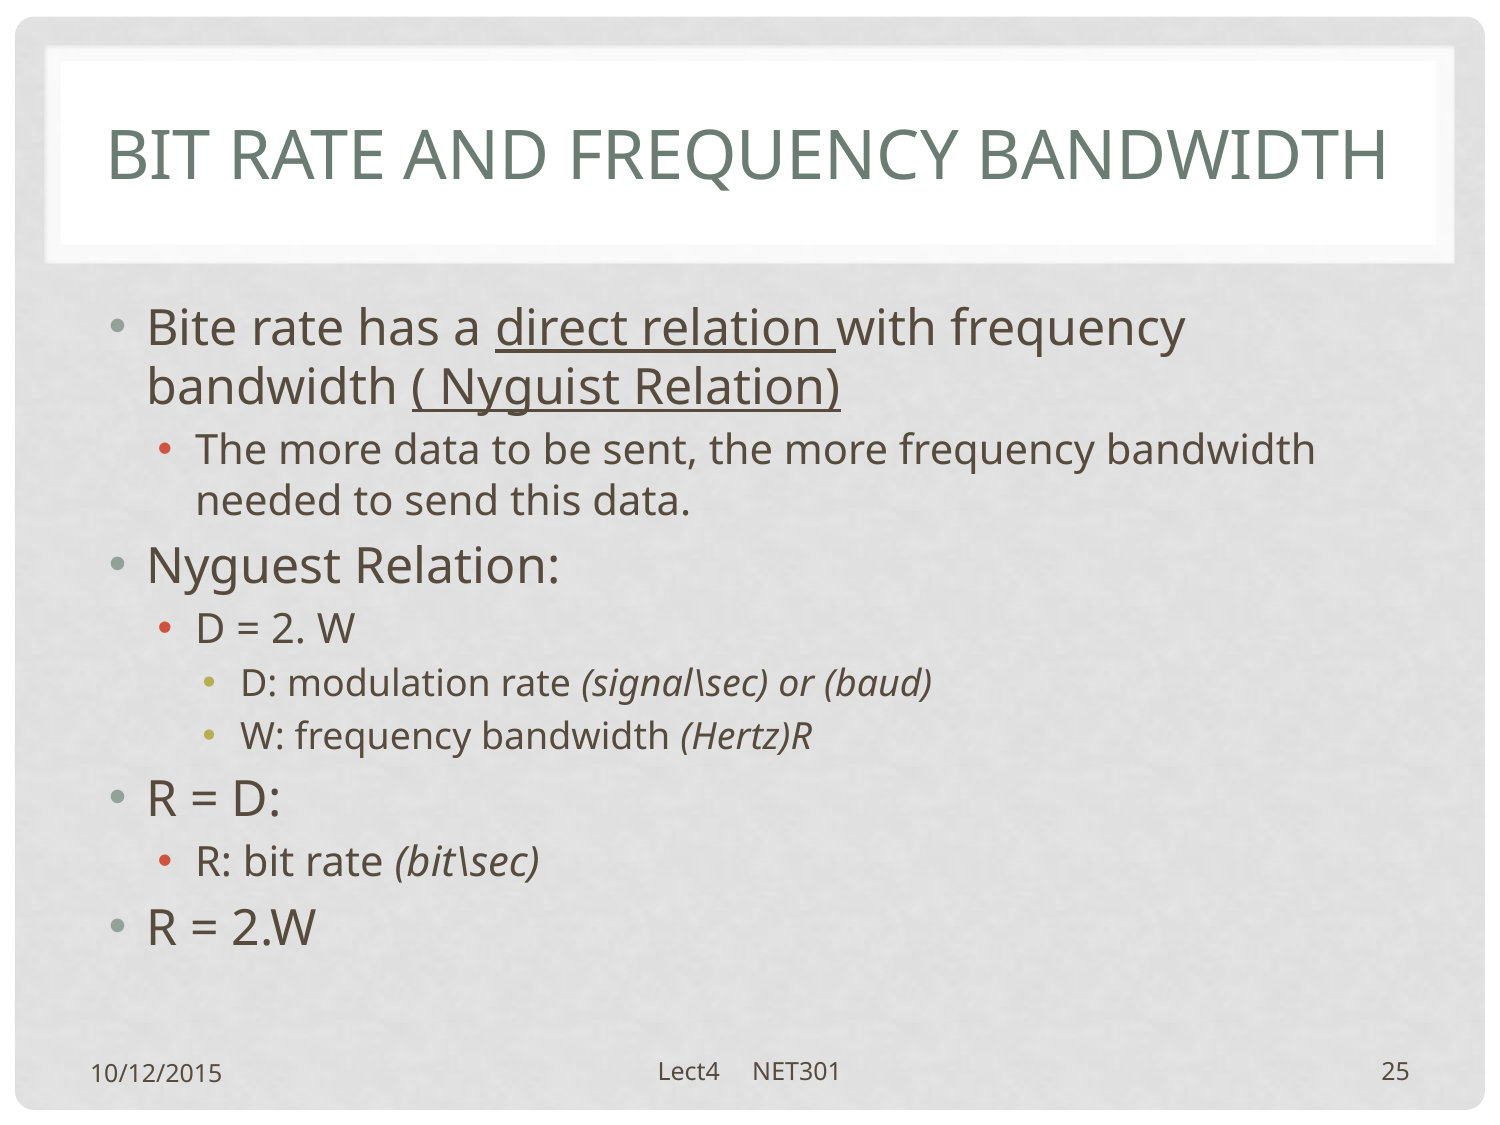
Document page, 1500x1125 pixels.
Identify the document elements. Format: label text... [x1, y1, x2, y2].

slide_number 25 [1074, 1042, 1425, 1103]
footer Lect4 NET301 [512, 1042, 988, 1103]
title Bit rate and frequency bandwidth [69, 66, 1425, 238]
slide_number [75, 1042, 425, 1103]
list Bite rate has a direct relation with frequency bandwidth ( Nyguist Relation) The more data to be sent, the more frequency bandwidth needed to send this data. Nyguest Relation: D = 2. W D: modulation rate (signal\sec) or (baud) W: frequency bandwidth (Hertz)R R = D: R: bit rate (bit\sec) R = 2.W [75, 287, 1425, 1005]
